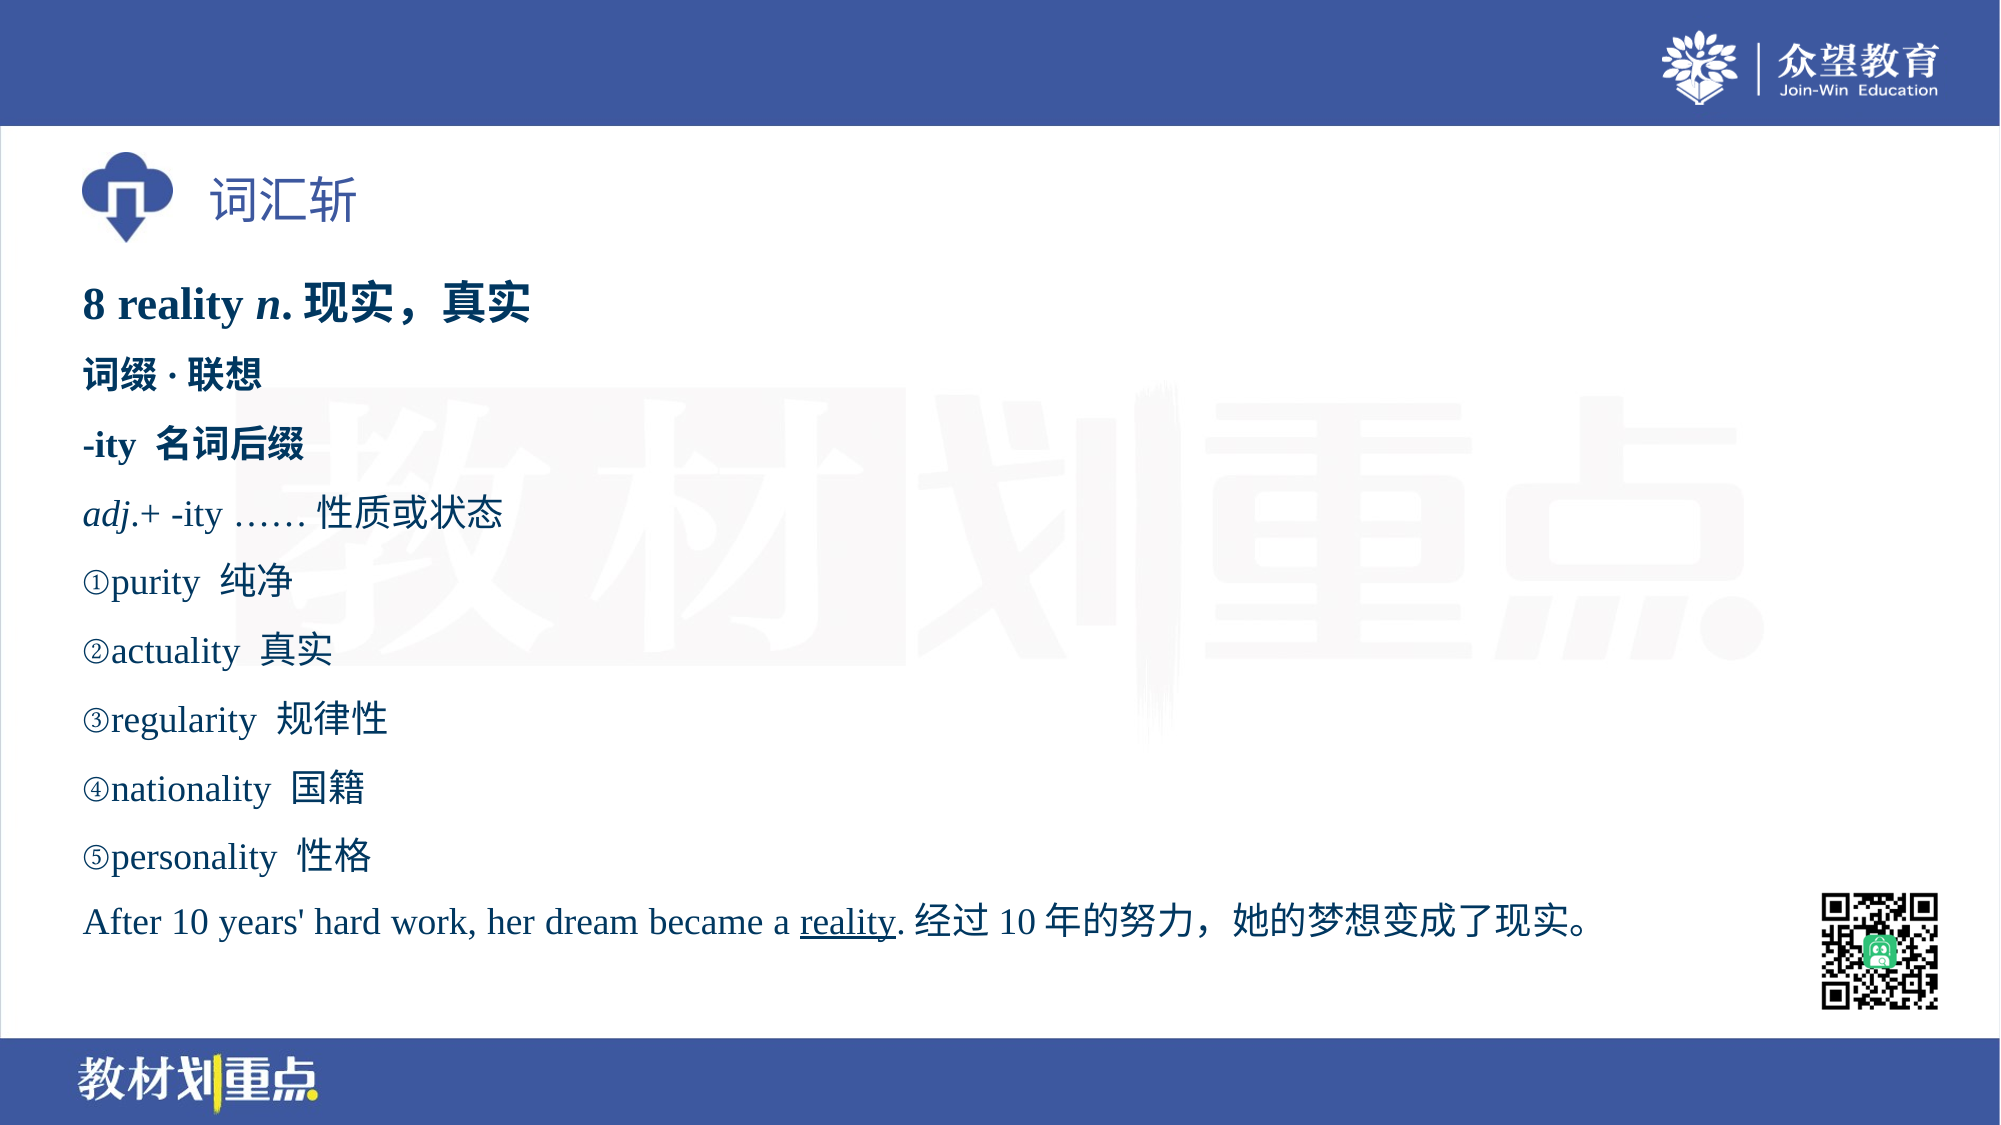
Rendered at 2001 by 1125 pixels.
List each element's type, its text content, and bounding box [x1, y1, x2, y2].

text_box 8 reality n.现实，真实 [82, 247, 1817, 327]
text_box 词缀·联想 -ity 名词后缀 adj.+ -ity ……性质或状态 ①purity 纯净 ②actuality 真实 ③regularity 规律性 ④nationality 国籍 ⑤personality 性格 After 10 years' hard work, her dream became a reality.经过10年的努力，她的梦想变成了现实。 [82, 327, 1817, 935]
picture [0, 0, 2000, 1125]
